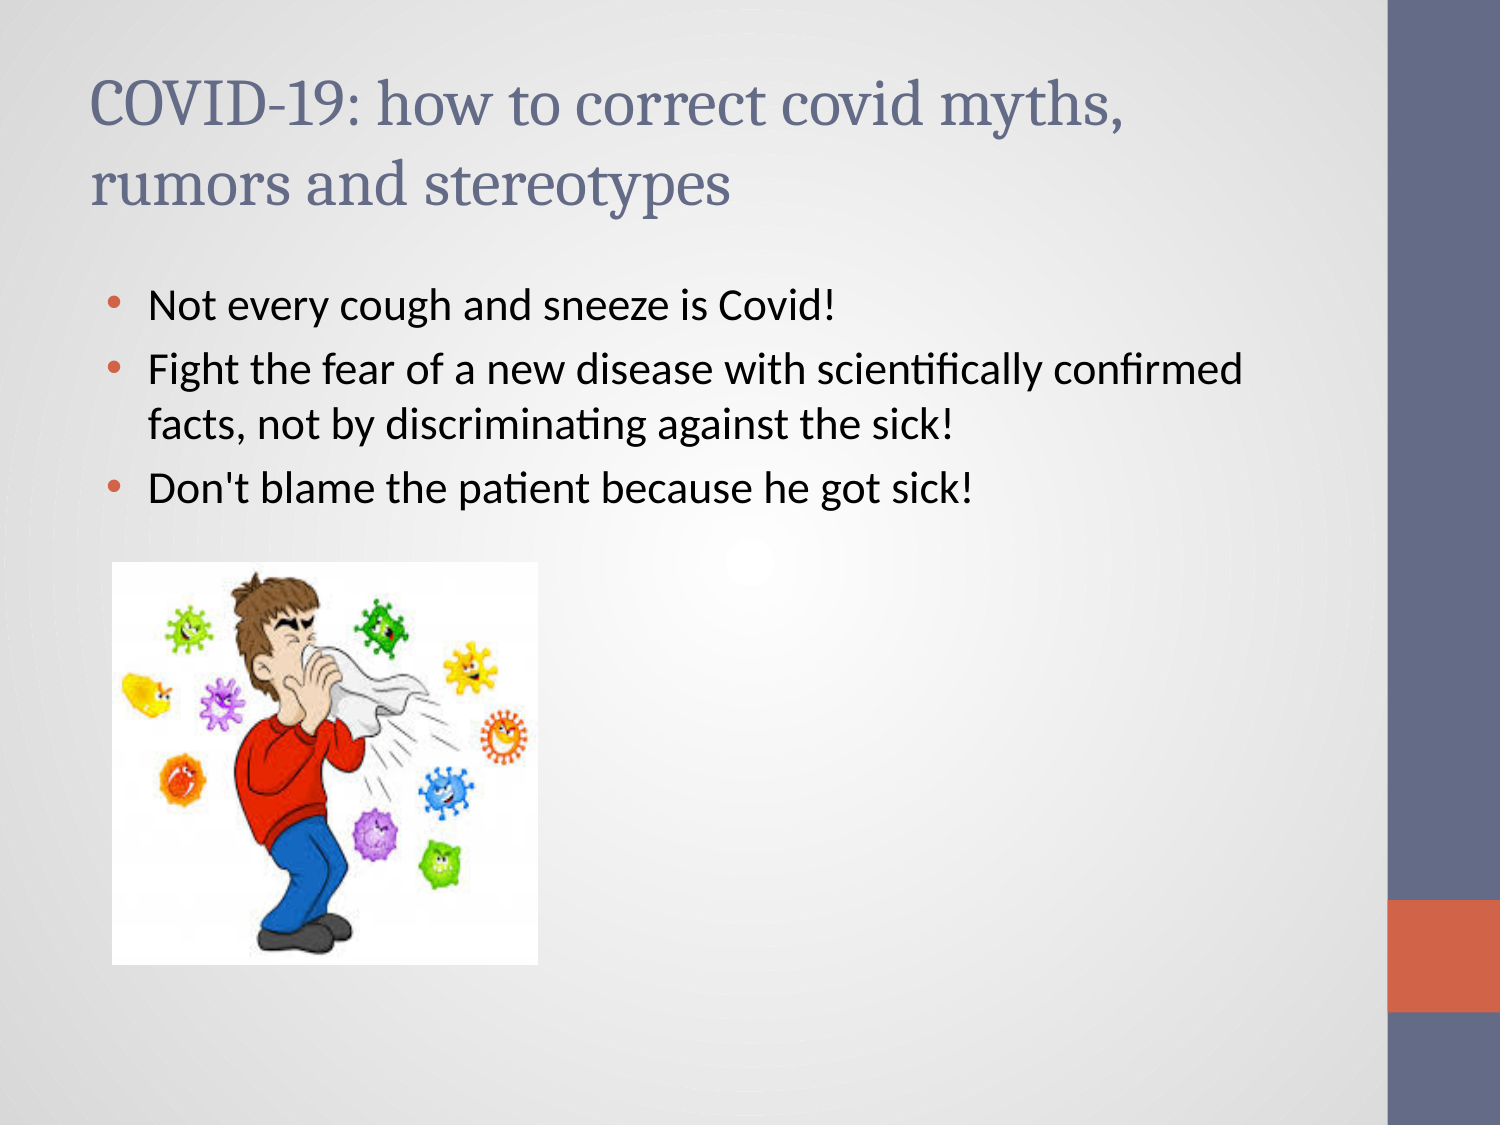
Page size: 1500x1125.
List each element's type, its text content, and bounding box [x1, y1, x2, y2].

title COVID-19: how to correct covid myths, rumors and stereotypes [75, 45, 1325, 233]
picture [111, 562, 538, 965]
list Not every cough and sneeze is Covid! Fight the fear of a new disease with scientifically confirmed facts, not by discriminating against the sick! Don't blame the patient because he got sick! [76, 267, 1327, 1055]
